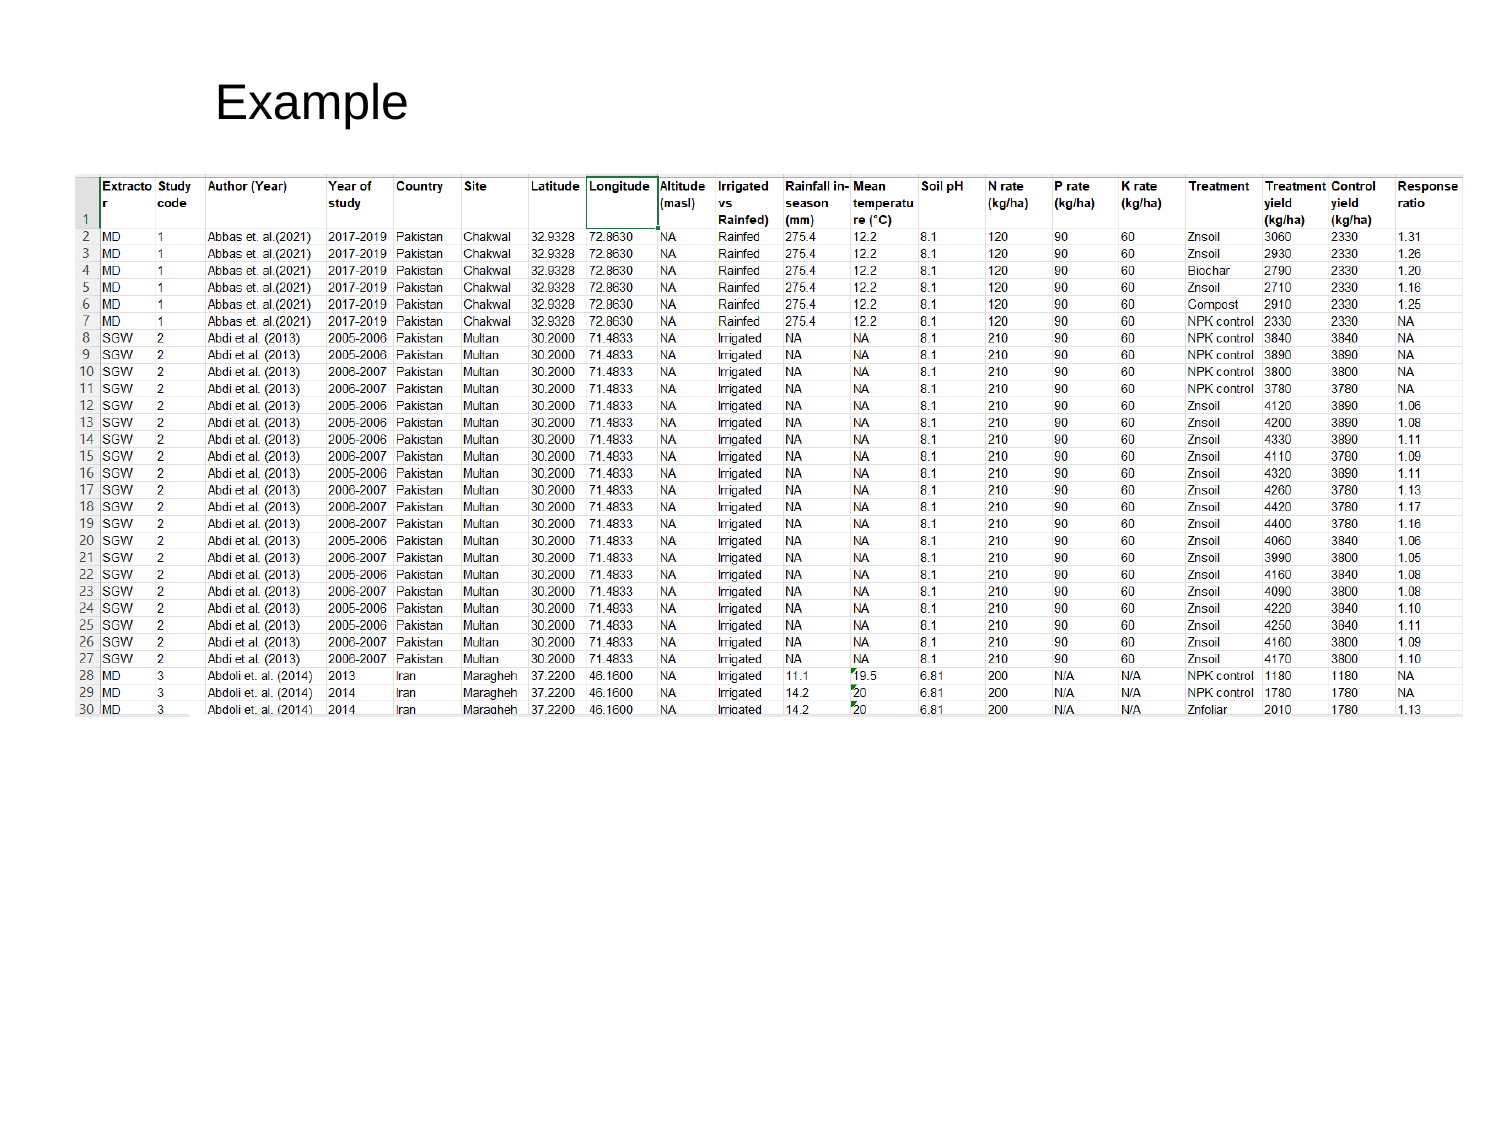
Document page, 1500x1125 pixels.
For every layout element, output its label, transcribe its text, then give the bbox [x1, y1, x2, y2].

picture [74, 174, 1463, 718]
text_box Example [199, 62, 863, 138]
